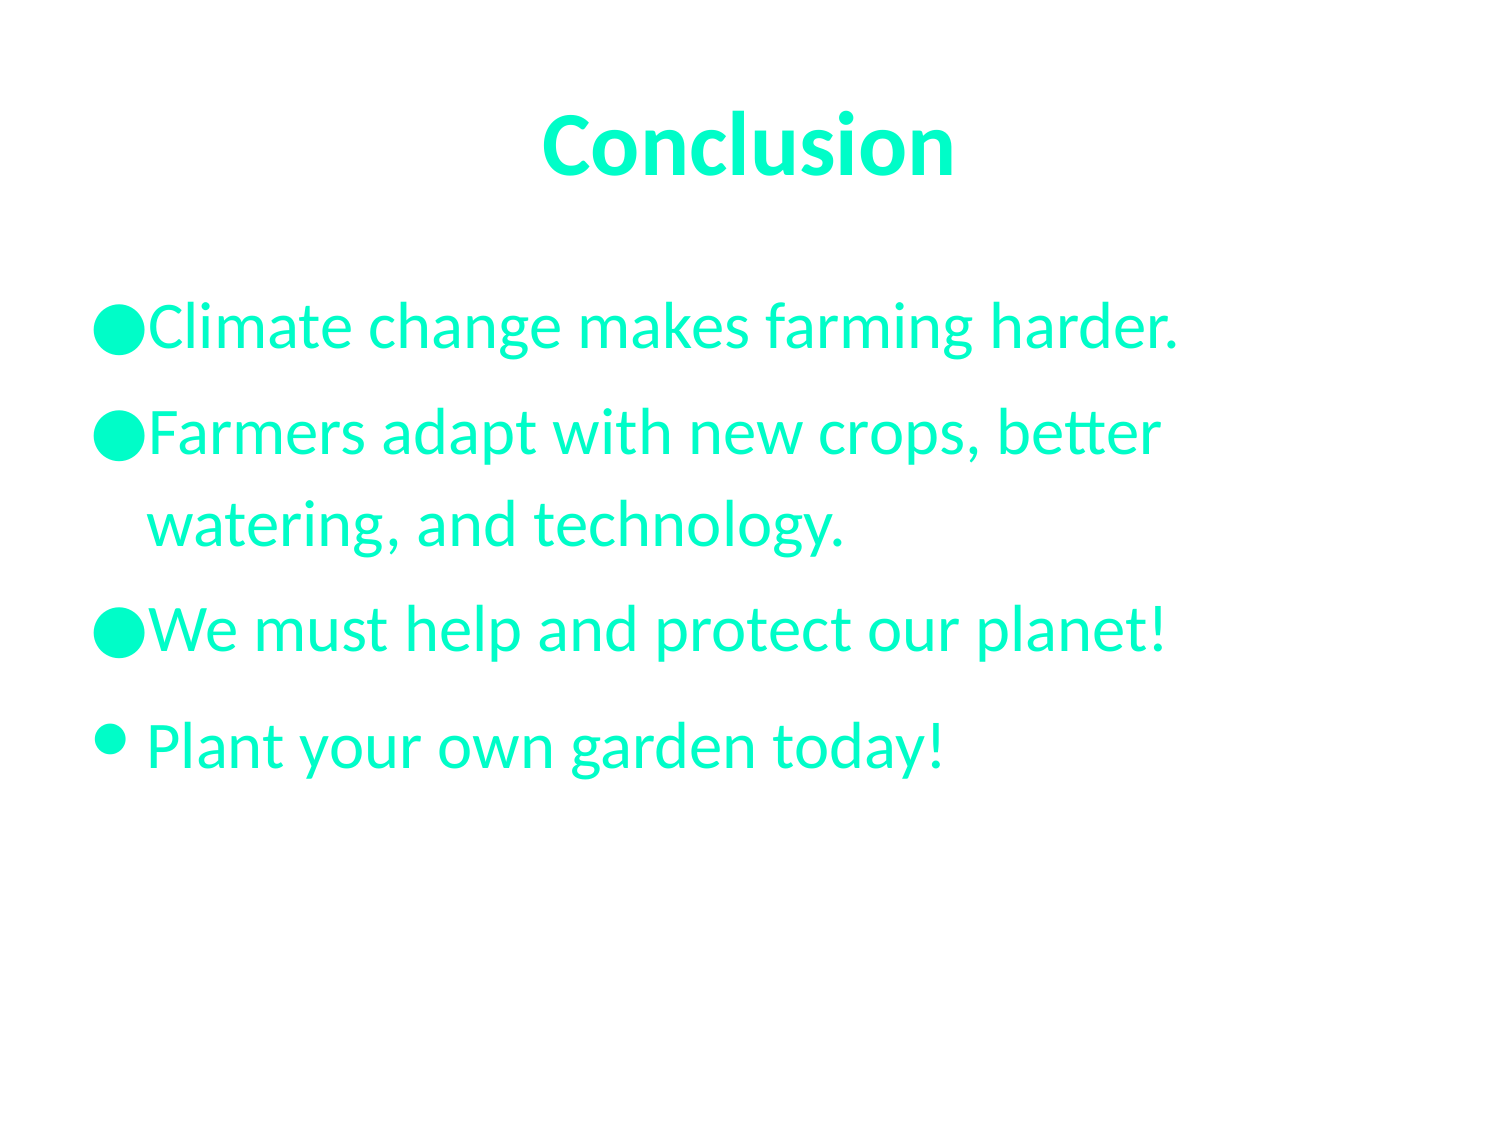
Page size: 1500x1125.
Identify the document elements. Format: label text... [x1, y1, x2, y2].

list Climate change makes farming harder. Farmers adapt with new crops, better watering, and technology. We must help and protect our planet! Plant your own garden today! [75, 262, 1425, 1005]
title Conclusion [75, 45, 1425, 233]
